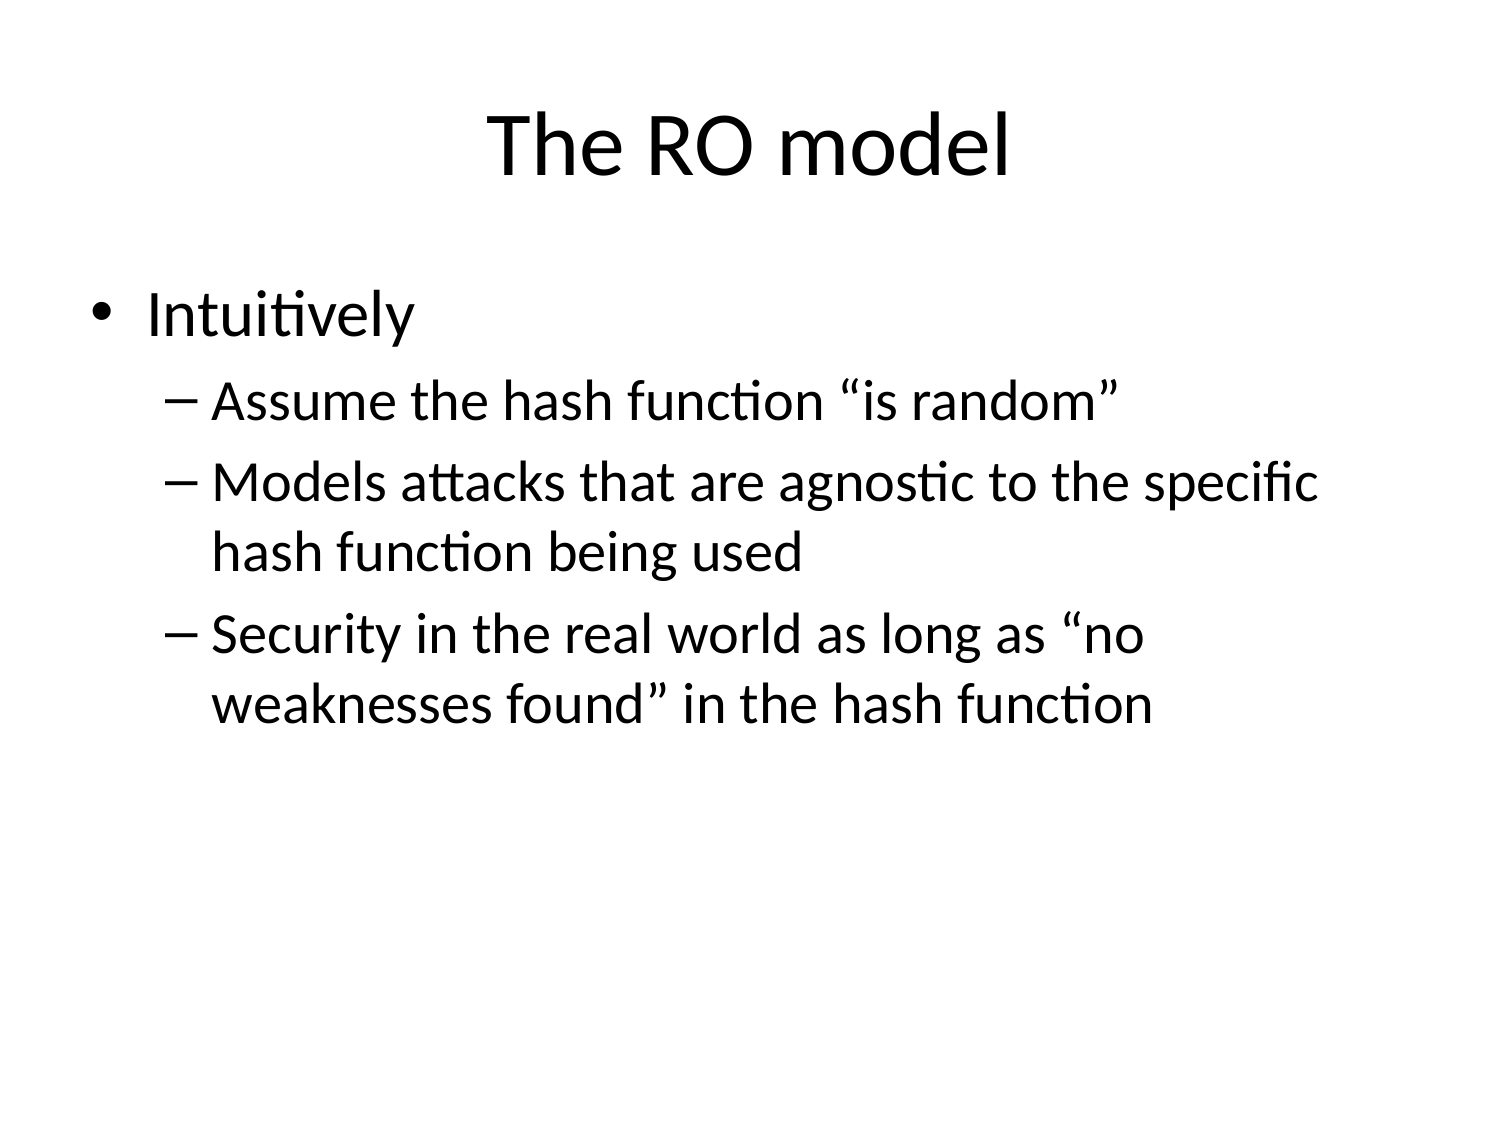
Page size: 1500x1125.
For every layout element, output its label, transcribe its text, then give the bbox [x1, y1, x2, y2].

title The RO model [75, 45, 1425, 233]
list Intuitively Assume the hash function “is random” Models attacks that are agnostic to the specific hash function being used Security in the real world as long as “no weaknesses found” in the hash function [75, 262, 1425, 1005]
